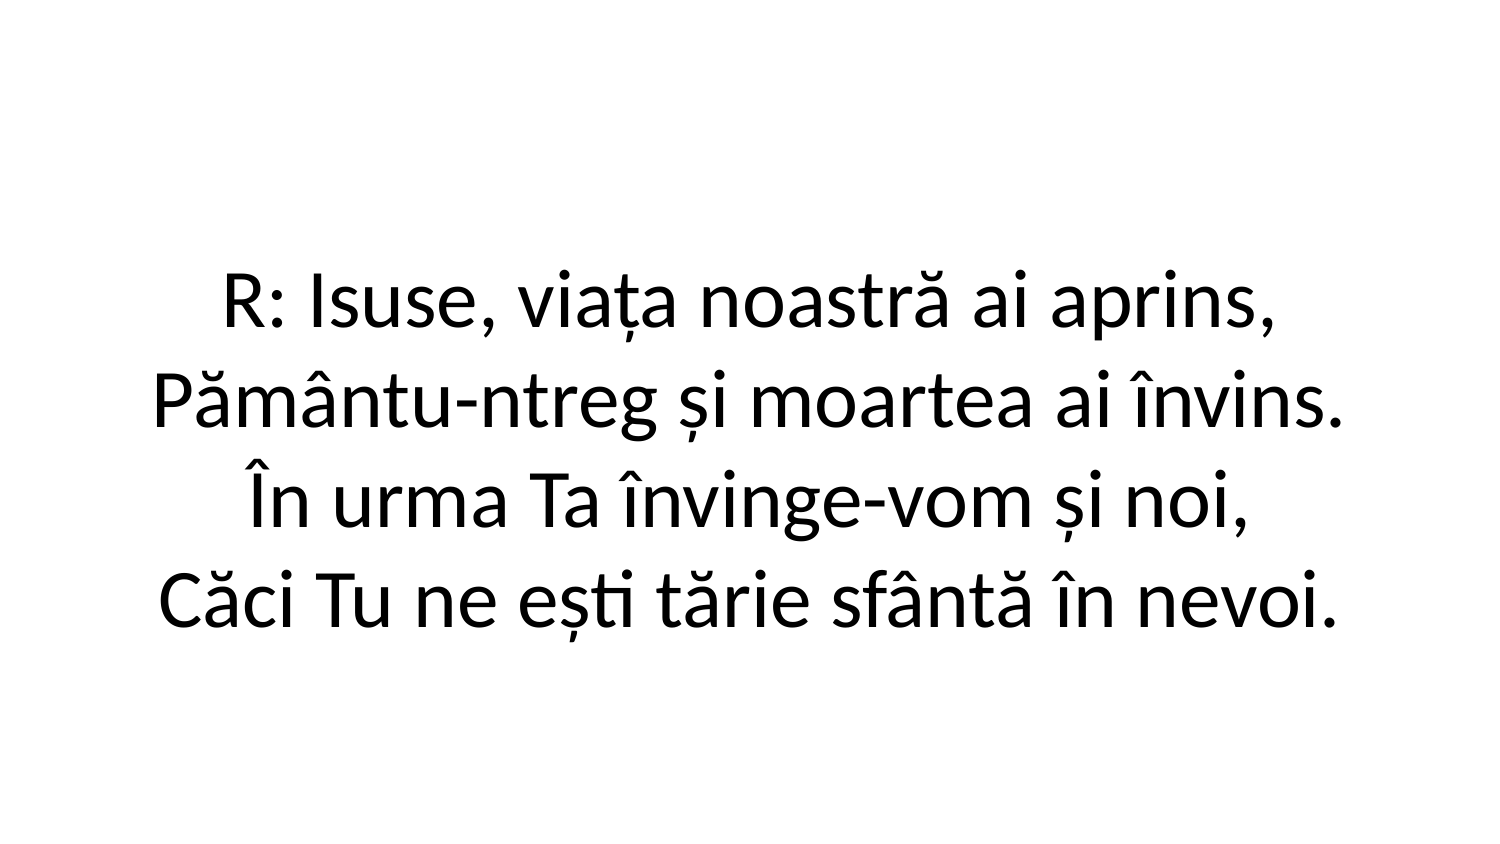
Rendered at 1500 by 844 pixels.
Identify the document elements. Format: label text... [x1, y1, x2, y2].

text_box R: Isuse, viața noastră ai aprins, Pământu-ntreg și moartea ai învins. În urma Ta învinge-vom și noi, Căci Tu ne ești tărie sfântă în nevoi. [137, 192, 1363, 652]
